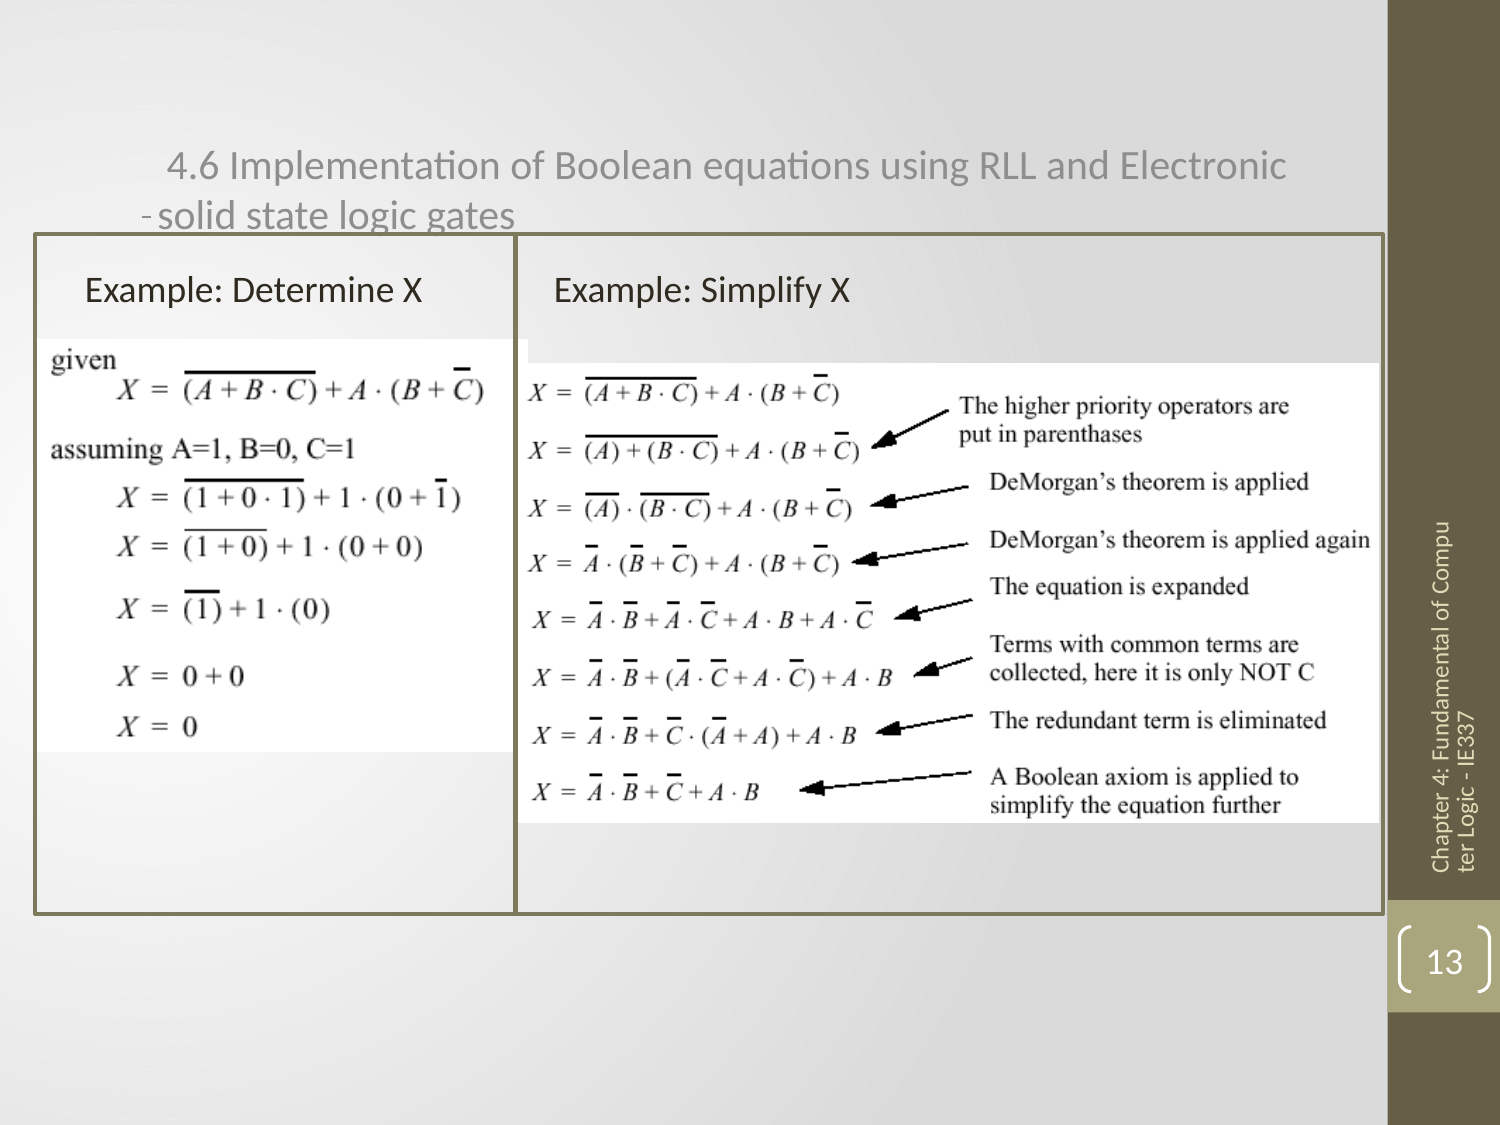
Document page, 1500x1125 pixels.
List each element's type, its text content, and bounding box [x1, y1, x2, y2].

slide_number 13 [1397, 925, 1492, 994]
text_box 4.6 Implementation of Boolean equations using RLL and Electronic solid state logic gates [142, 130, 1350, 225]
text_box [33, 754, 518, 916]
picture [34, 339, 1379, 823]
text_box [518, 827, 1385, 916]
text_box [518, 232, 1385, 358]
text_box [33, 232, 518, 337]
subtitle [117, 105, 1325, 200]
footer Chapter 4: Fundamental of Computer Logic - IE337 [1408, 500, 1469, 889]
